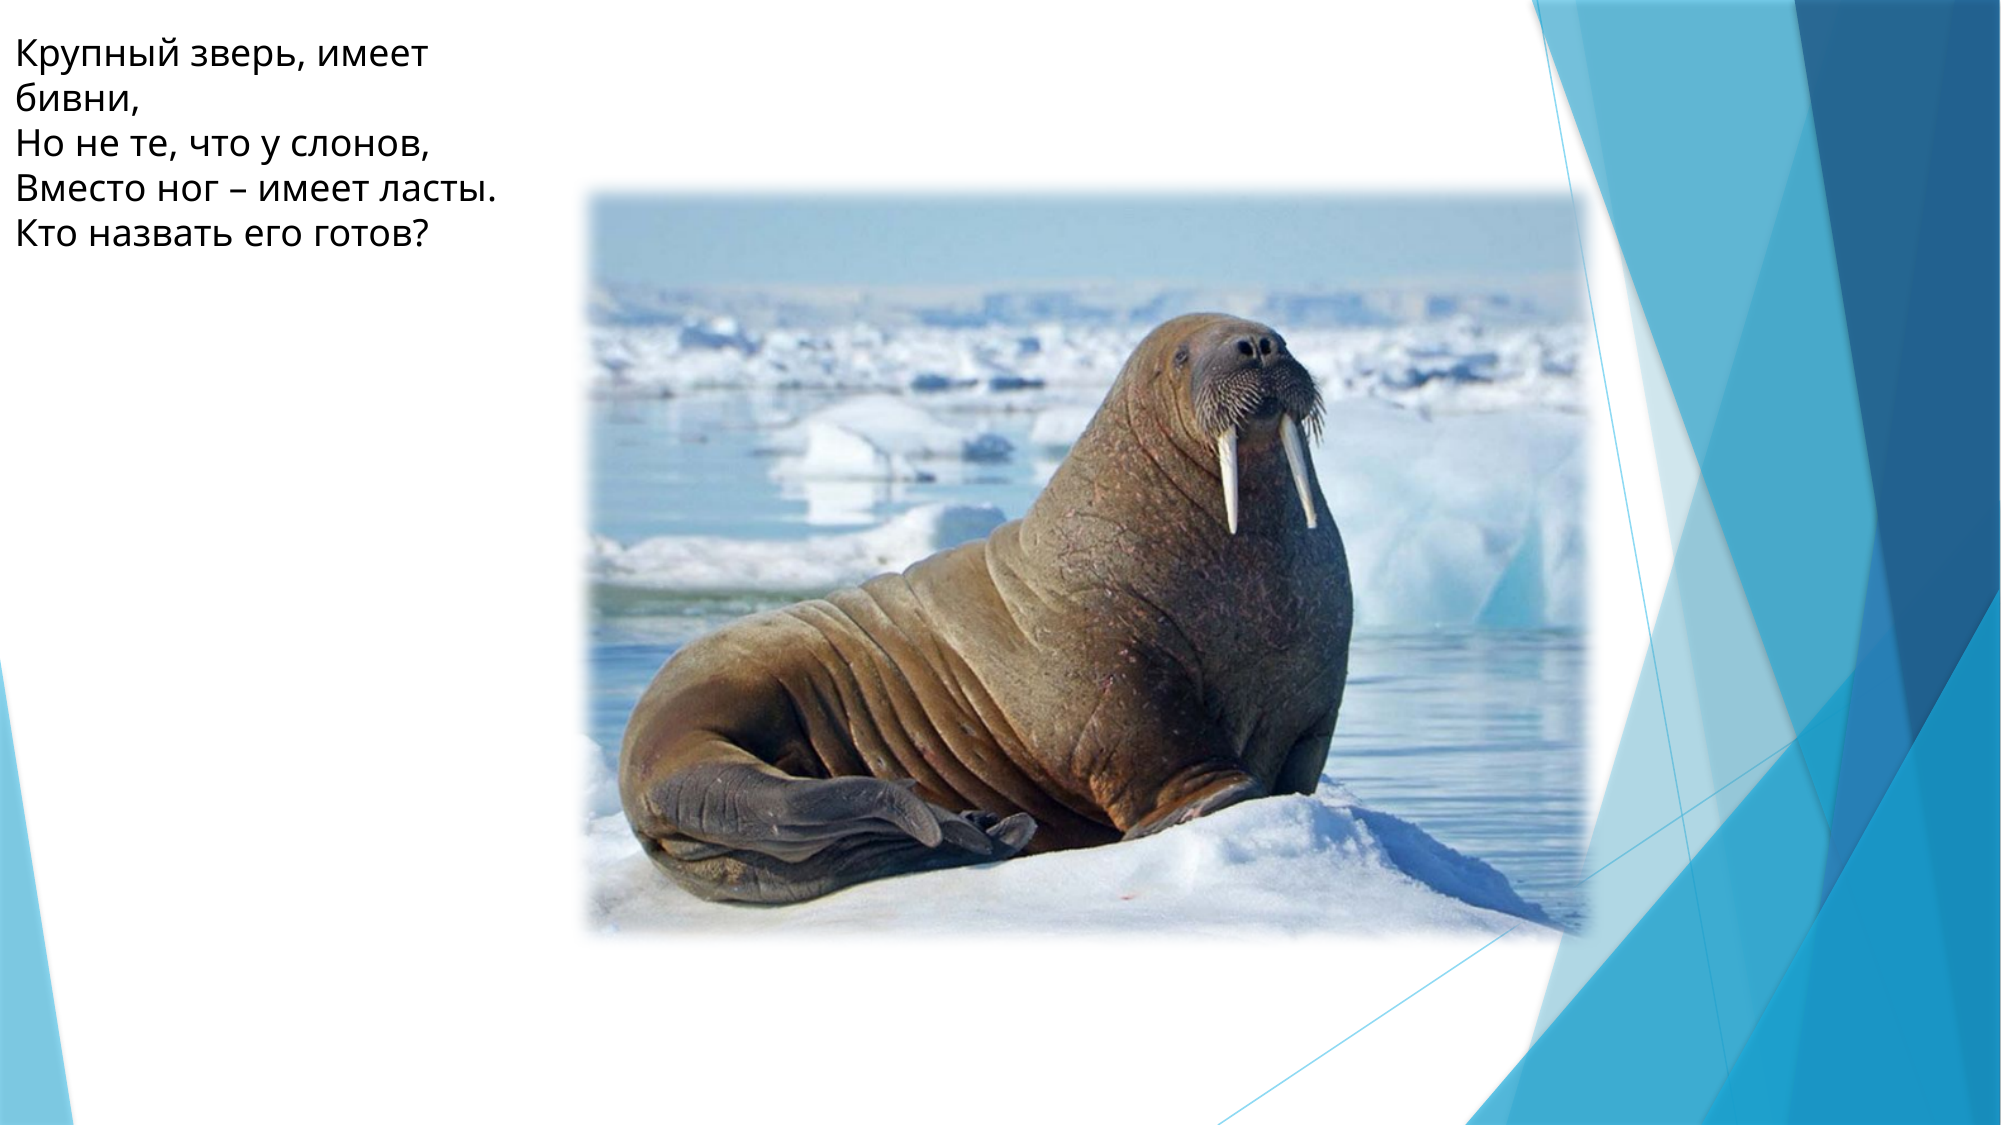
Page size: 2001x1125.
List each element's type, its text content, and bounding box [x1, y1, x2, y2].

text_box Крупный зверь, имеет бивни, Но не те, что у слонов, Вместо ног – имеет ласты. Кто назвать его готов? [0, 21, 572, 262]
picture [570, 175, 1604, 951]
